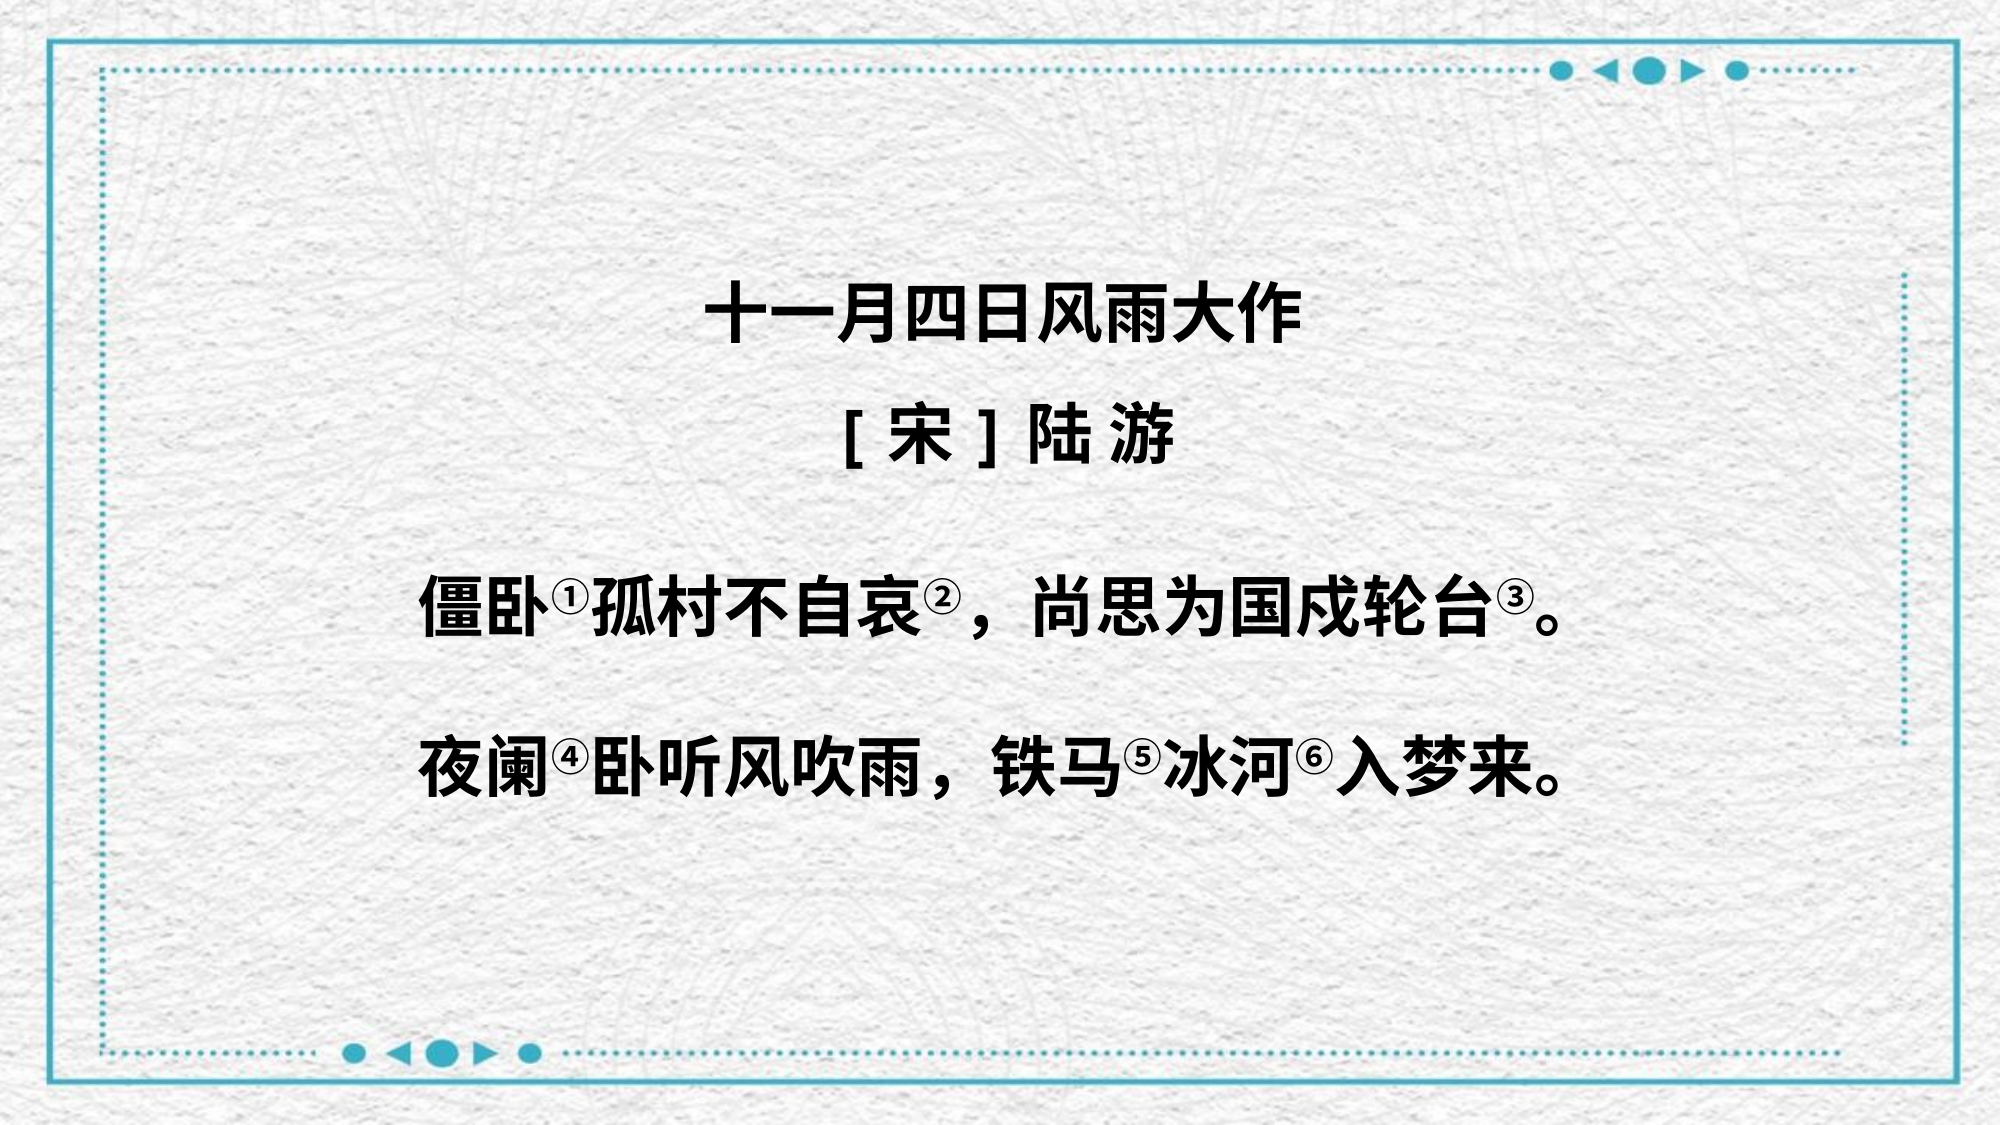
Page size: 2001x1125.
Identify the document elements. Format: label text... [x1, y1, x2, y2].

text_box 十一月四日风雨大作 [687, 263, 1319, 359]
text_box [宋]陆 游 [816, 383, 1190, 479]
text_box 僵卧①孤村不自哀②，尚思为国戍轮台③。 夜阑④卧听风吹雨，铁马⑤冰河⑥入梦来。 [328, 477, 1790, 812]
picture [0, 0, 2000, 1125]
